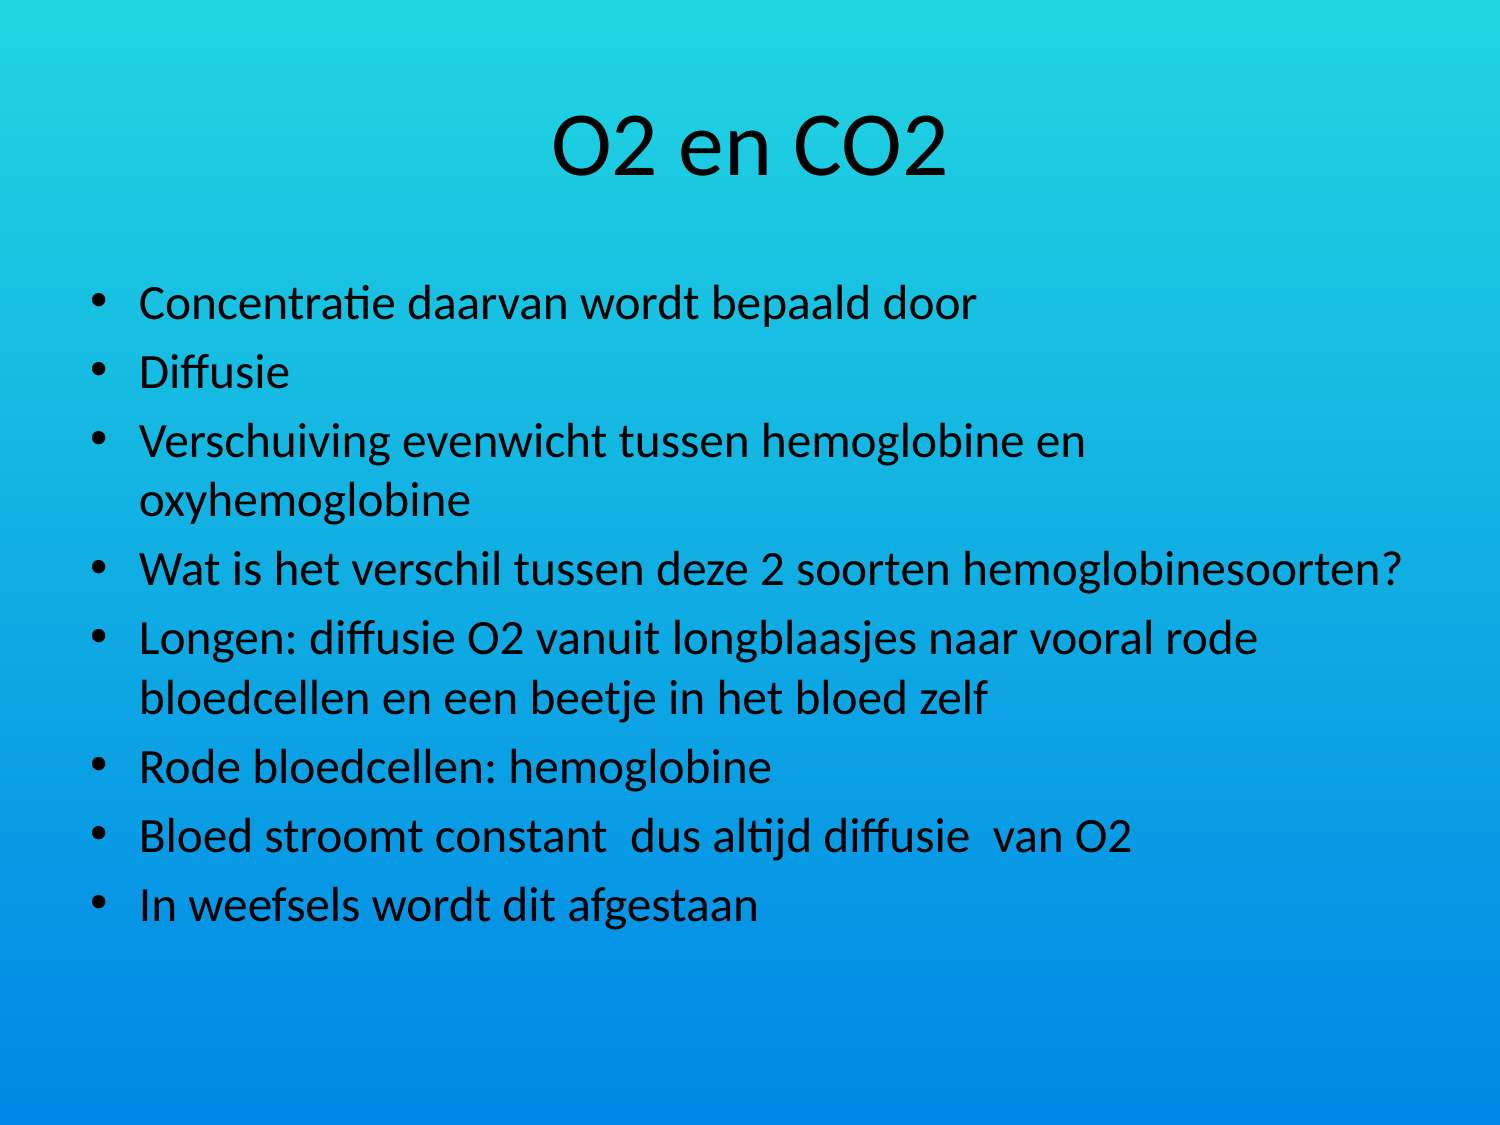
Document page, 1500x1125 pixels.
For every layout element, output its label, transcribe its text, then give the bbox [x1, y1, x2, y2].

list Concentratie daarvan wordt bepaald door Diffusie Verschuiving evenwicht tussen hemoglobine en oxyhemoglobine Wat is het verschil tussen deze 2 soorten hemoglobinesoorten? Longen: diffusie O2 vanuit longblaasjes naar vooral rode bloedcellen en een beetje in het bloed zelf Rode bloedcellen: hemoglobine Bloed stroomt constant dus altijd diffusie van O2 In weefsels wordt dit afgestaan [75, 262, 1425, 1005]
title O2 en CO2 [75, 45, 1425, 233]
